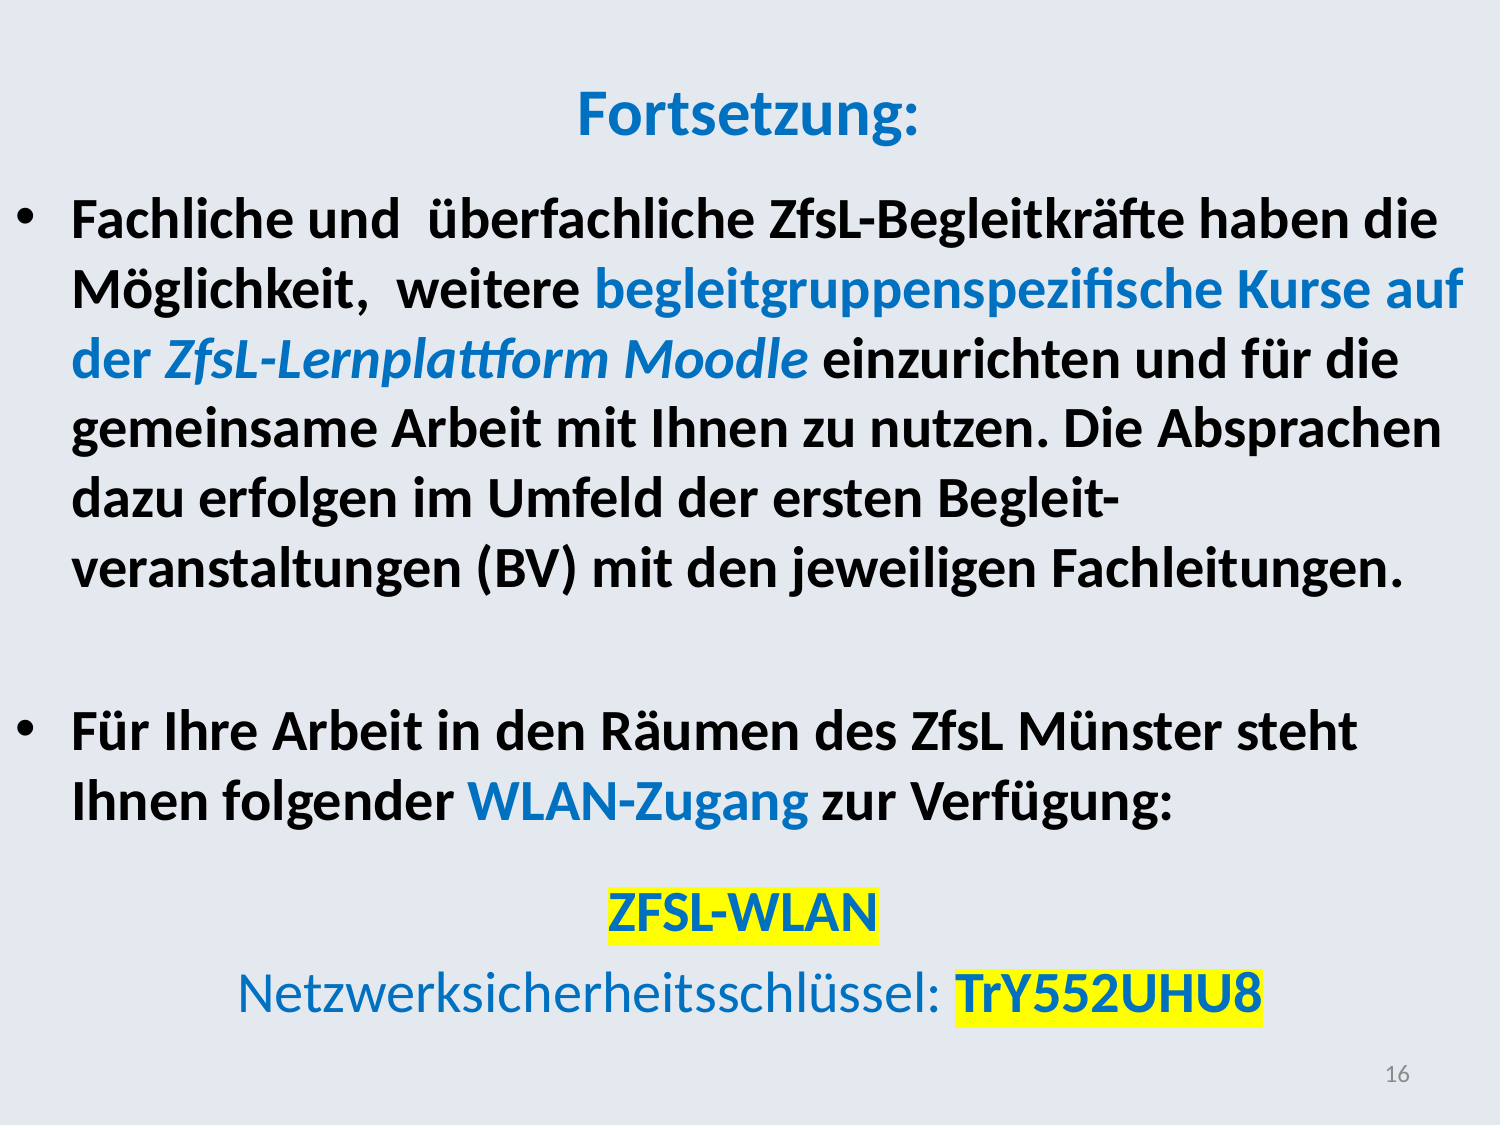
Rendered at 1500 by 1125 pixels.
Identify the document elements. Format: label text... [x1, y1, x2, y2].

slide_number 16 [1074, 1042, 1425, 1103]
title Fortsetzung: [75, 45, 1425, 172]
list Fachliche und überfachliche ZfsL-Begleitkräfte haben die Möglichkeit, weitere begleitgruppenspezifische Kurse auf der ZfsL-Lernplattform Moodle einzurichten und für die gemeinsame Arbeit mit Ihnen zu nutzen. Die Absprachen dazu erfolgen im Umfeld der ersten Begleit-veranstaltungen (BV) mit den jeweiligen Fachleitungen. Für Ihre Arbeit in den Räumen des ZfsL Münster steht Ihnen folgender WLAN-Zugang zur Verfügung: ZFSL-WLAN Netzwerksicherheitsschlüssel: TrY552UHU8 [0, 172, 1500, 1125]
